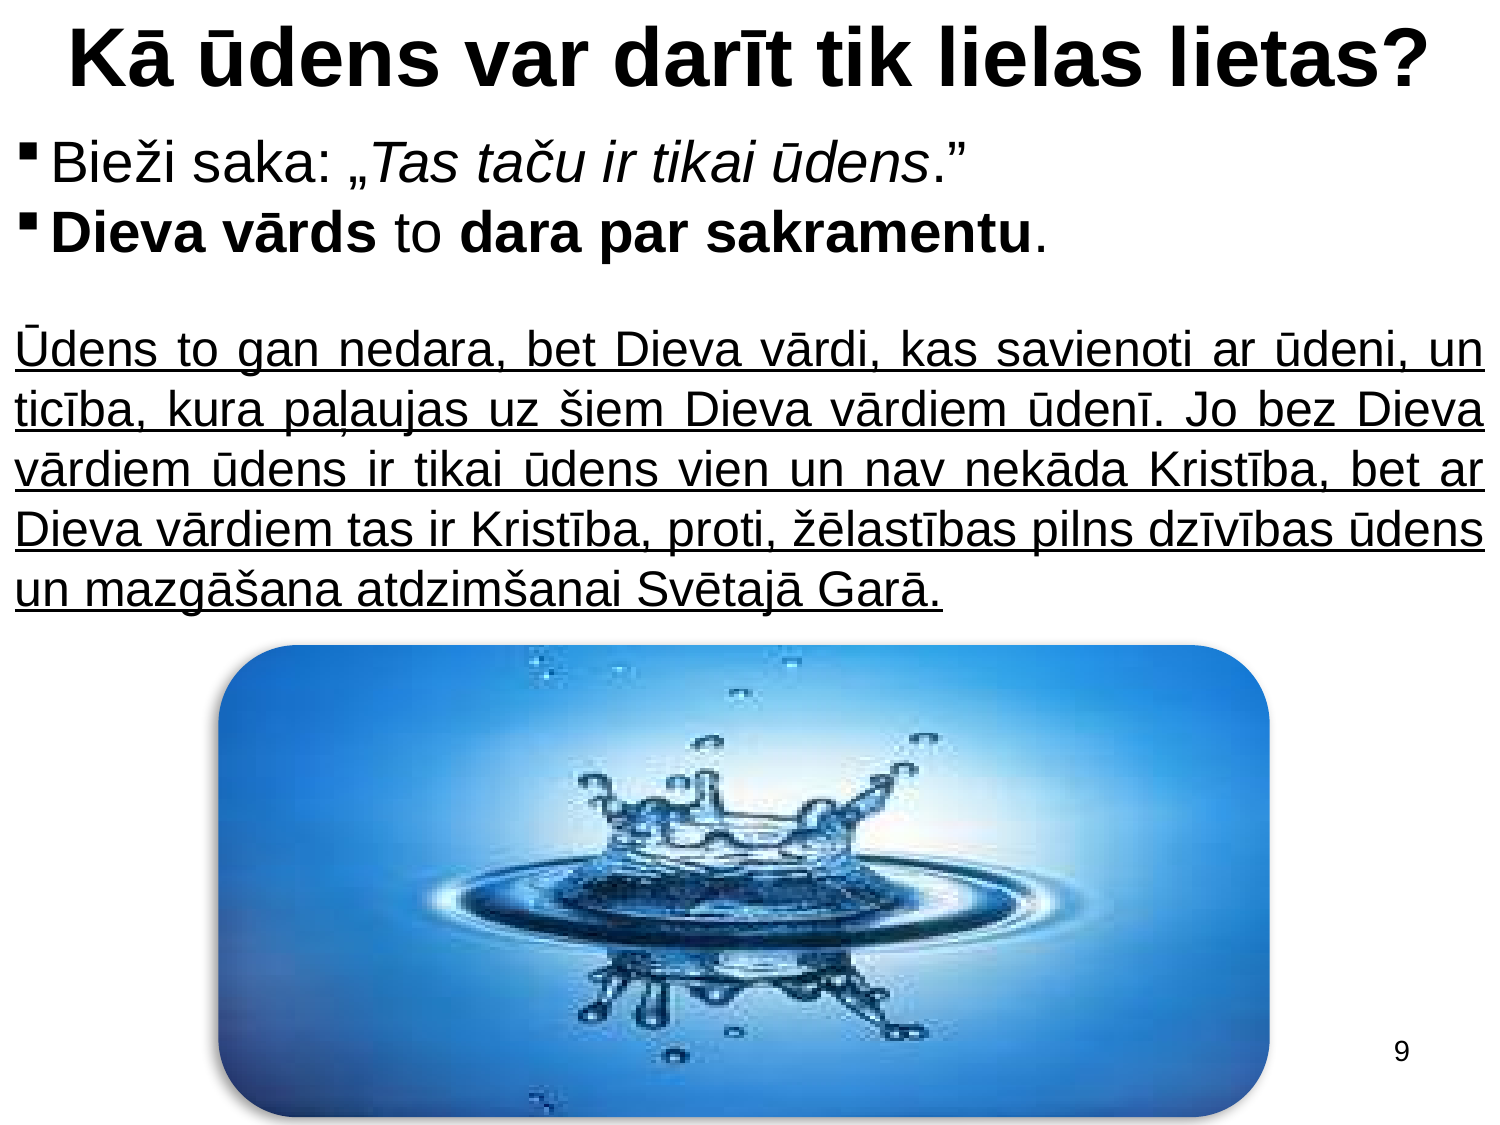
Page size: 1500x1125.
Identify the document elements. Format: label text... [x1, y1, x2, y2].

picture [218, 644, 1270, 1118]
text_box Kā ūdens var darīt tik lielas lietas? [0, 0, 1500, 106]
text_box 9 [1275, 1024, 1425, 1103]
text_box Bieži saka: „Tas taču ir tikai ūdens.” Dieva vārds to dara par sakramentu. Ūdens to gan nedara, bet Dieva vārdi, kas savienoti ar ūdeni, un ticība, kura paļaujas uz šiem Dieva vārdiem ūdenī. Jo bez Dieva vārdiem ūdens ir tikai ūdens vien un nav nekāda Kristība, bet ar Dieva vārdiem tas ir Kristība, proti, žēlastības pilns dzīvības ūdens un mazgāšana atdzimšanai Svētajā Garā. [0, 106, 1500, 679]
